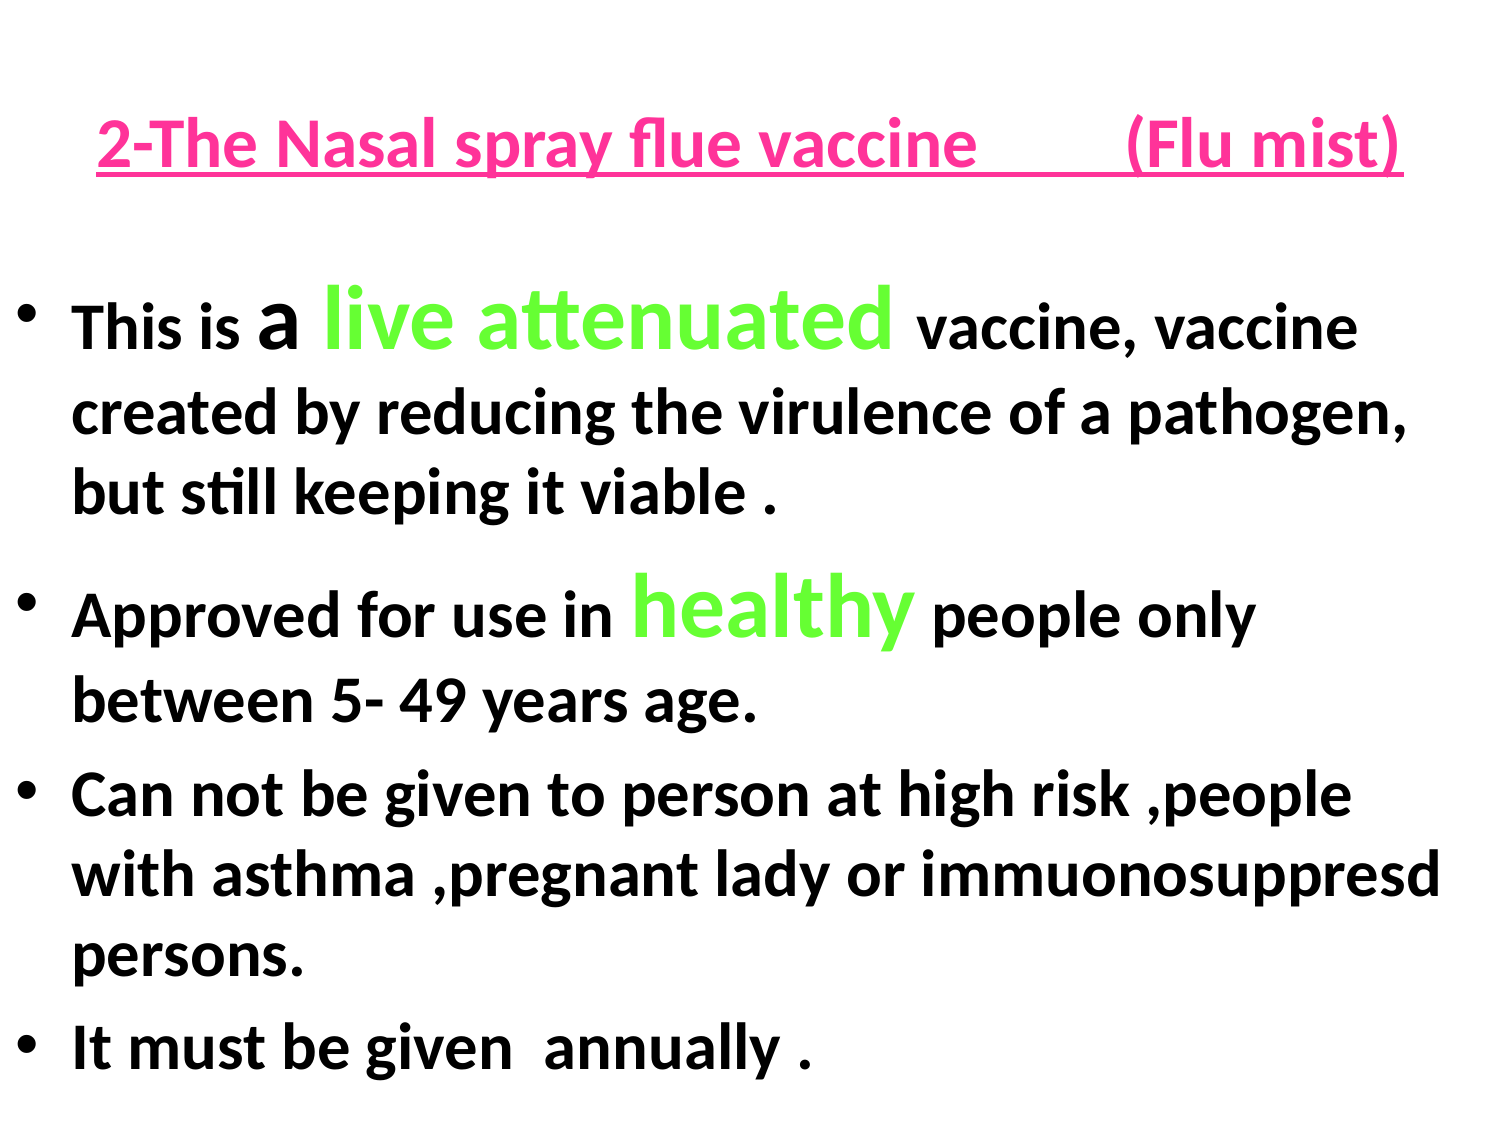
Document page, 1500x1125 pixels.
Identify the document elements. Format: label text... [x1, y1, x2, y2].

title 2-The Nasal spray flue vaccine (Flu mist) [75, 45, 1425, 233]
list This is a live attenuated vaccine, vaccine created by reducing the virulence of a pathogen, but still keeping it viable . Approved for use in healthy people only between 5- 49 years age. Can not be given to person at high risk ,people with asthma ,pregnant lady or immuonosuppresd persons. It must be given annually . [0, 249, 1500, 1125]
